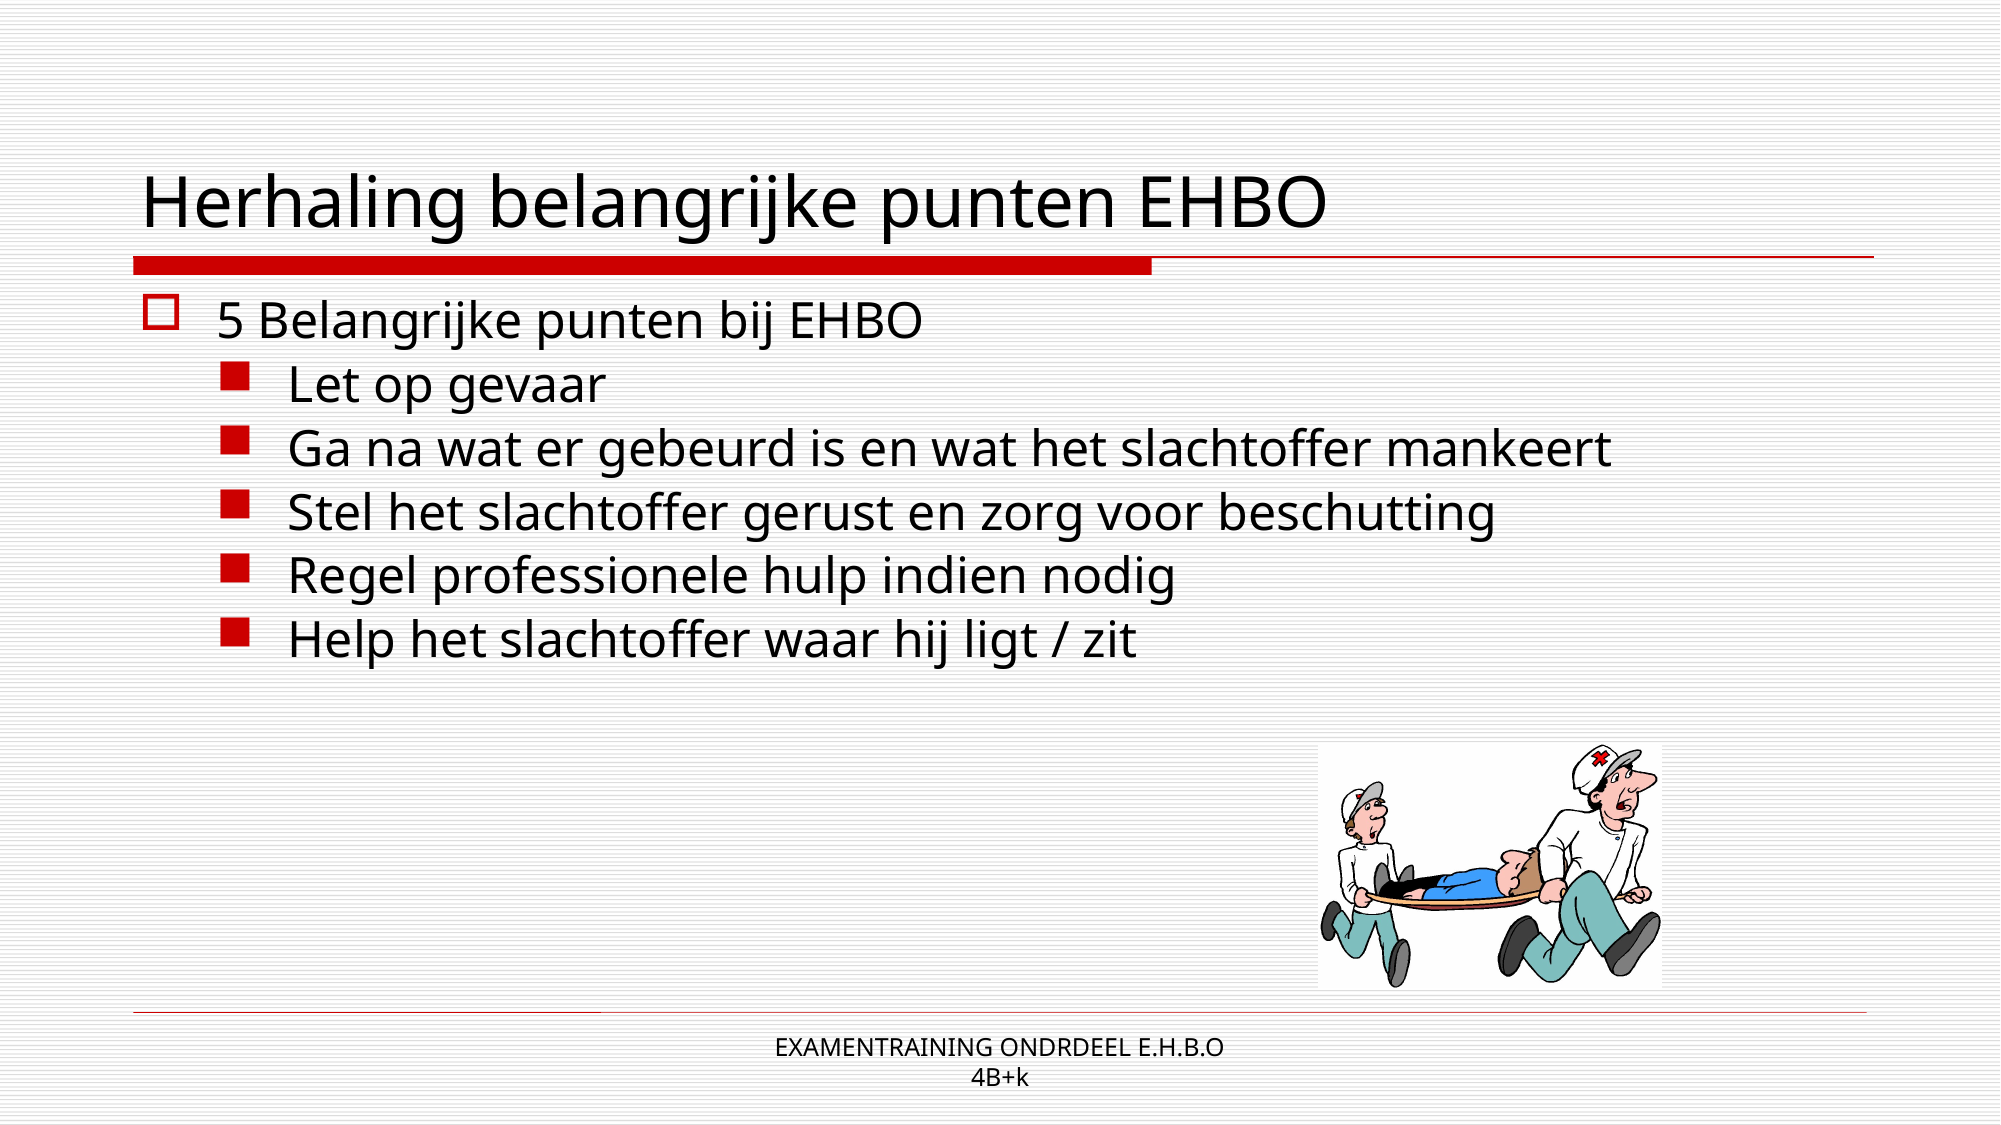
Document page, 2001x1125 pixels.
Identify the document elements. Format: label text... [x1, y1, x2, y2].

footer EXAMENTRAINING ONDRDEEL E.H.B.O 4B+k [683, 1024, 1317, 1103]
list 5 Belangrijke punten bij EHBO Let op gevaar Ga na wat er gebeurd is en wat het slachtoffer mankeert Stel het slachtoffer gerust en zorg voor beschutting Regel professionele hulp indien nodig Help het slachtoffer waar hij ligt / zit [123, 287, 1874, 988]
title Herhaling belangrijke punten EHBO [125, 50, 1876, 250]
picture [0, 0, 2001, 1125]
